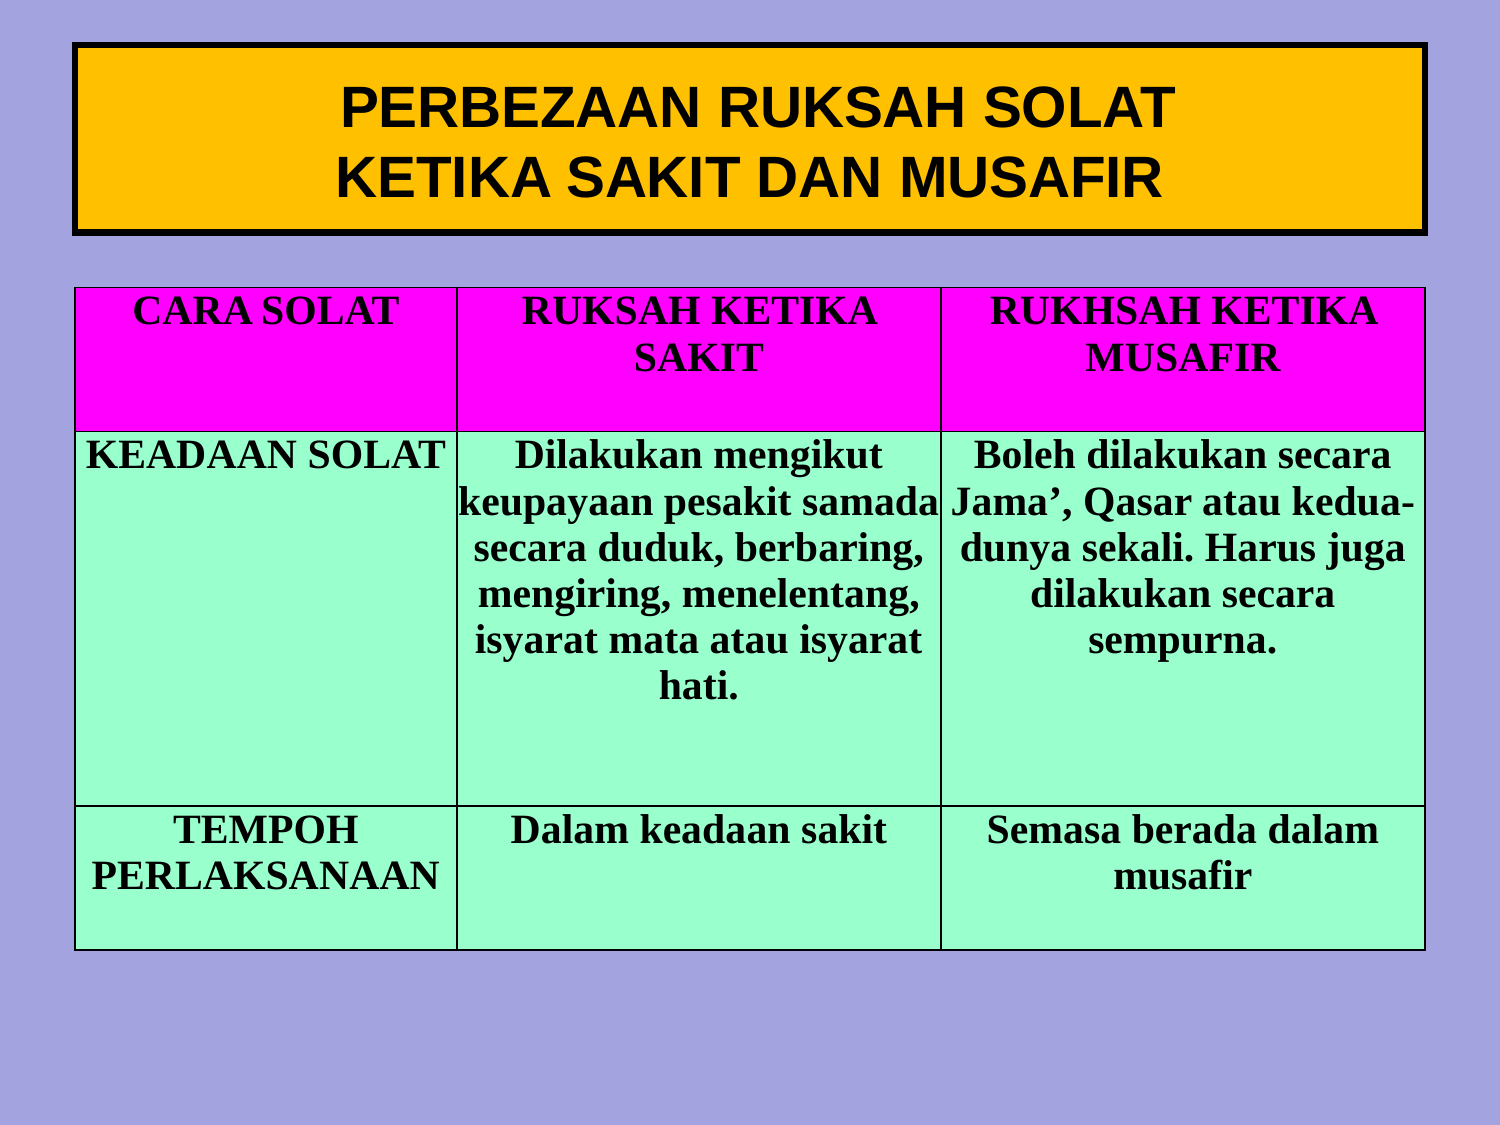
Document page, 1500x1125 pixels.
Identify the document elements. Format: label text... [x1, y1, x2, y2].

table_cell Dalam keadaan sakit [458, 807, 940, 949]
table_header RUKHSAH KETIKA MUSAFIR [942, 288, 1424, 431]
table_cell Dilakukan mengikut keupayaan pesakit samada secara duduk, berbaring, mengiring, menelentang, isyarat mata atau isyarat hati. [458, 432, 940, 805]
table_cell Semasa berada dalam musafir [942, 807, 1424, 949]
table_header RUKSAH KETIKA SAKIT [458, 288, 940, 431]
table_cell KEADAAN SOLAT [76, 432, 456, 805]
text_box PERBEZAAN RUKSAH SOLAT KETIKA SAKIT DAN MUSAFIR [74, 45, 1425, 233]
table_cell Boleh dilakukan secara Jama’, Qasar atau kedua-dunya sekali. Harus juga dilakukan secara sempurna. [942, 432, 1424, 805]
table_cell TEMPOH PERLAKSANAAN [76, 807, 456, 949]
table_header CARA SOLAT [76, 288, 456, 431]
